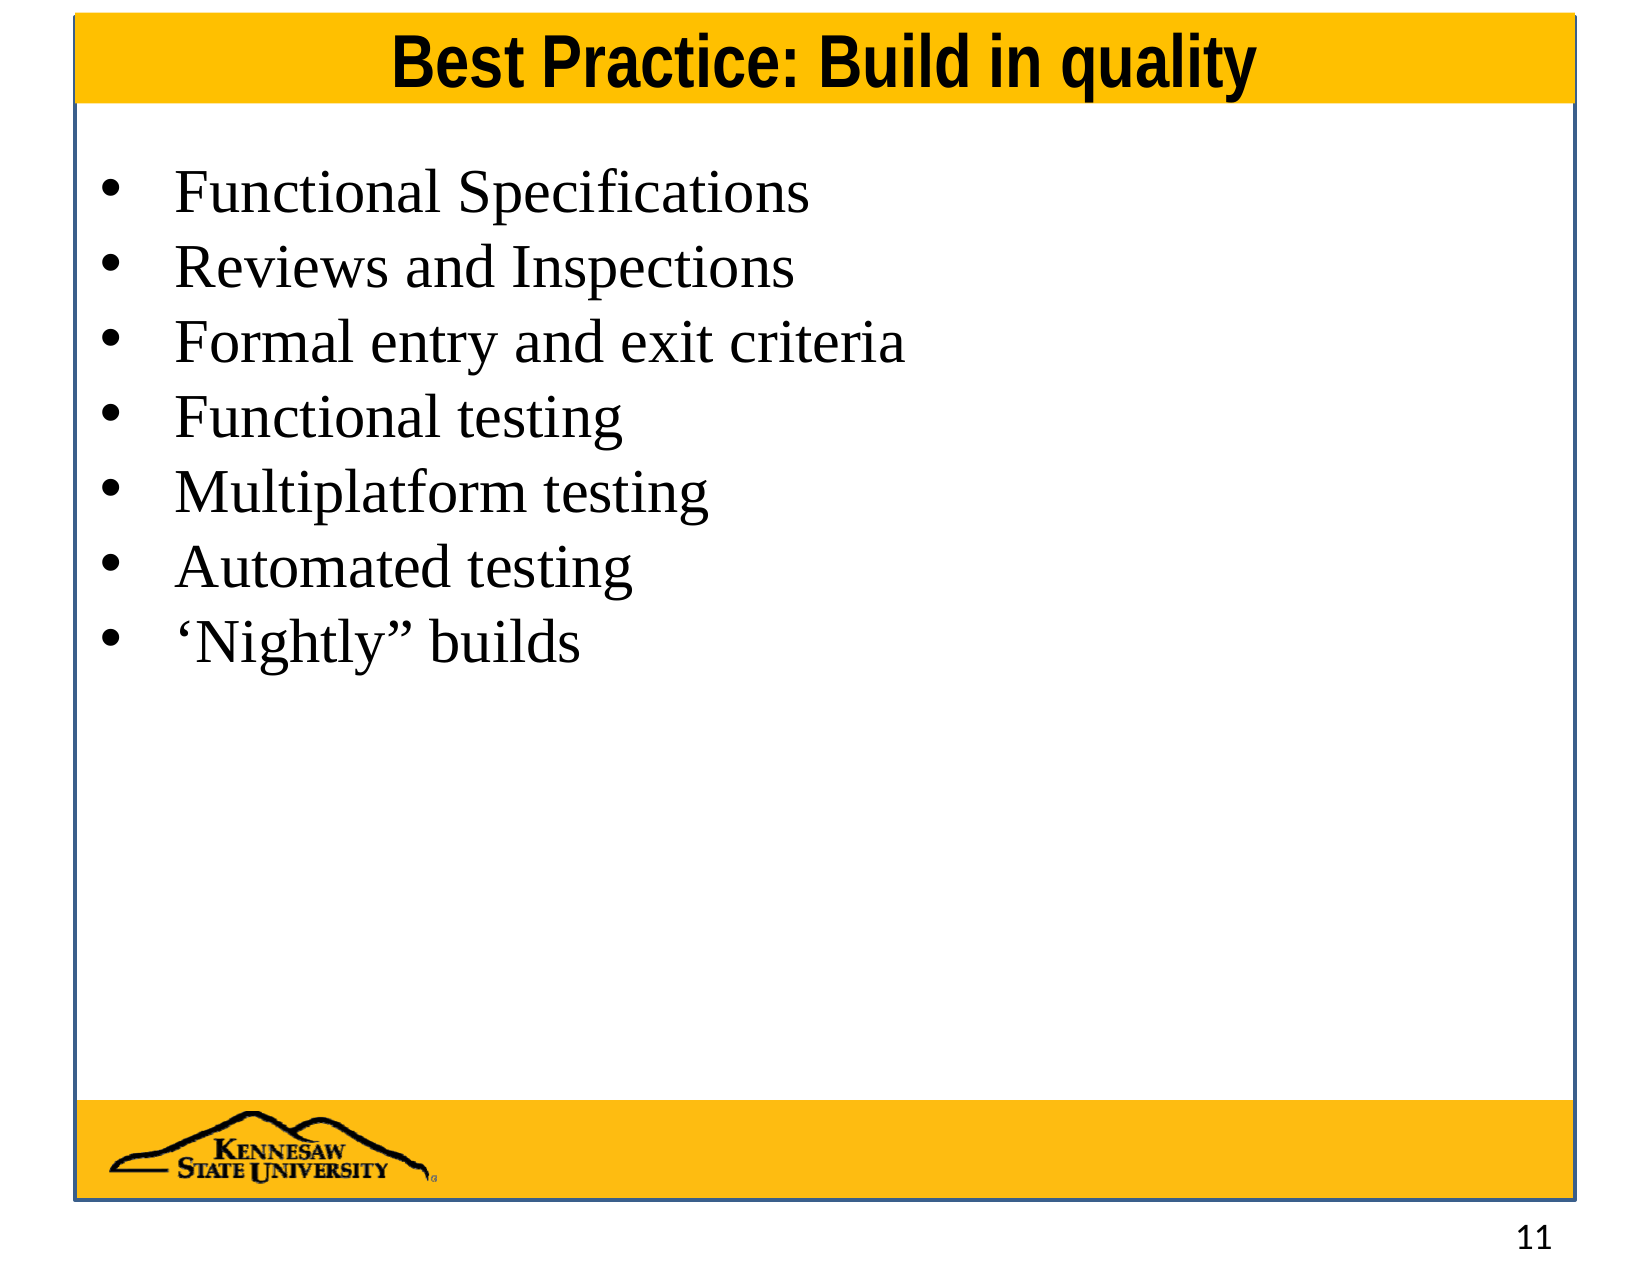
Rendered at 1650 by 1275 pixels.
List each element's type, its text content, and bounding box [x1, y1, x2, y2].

picture [108, 1111, 437, 1184]
title Best Practice: Build in quality [75, 12, 1575, 104]
list Functional Specifications Reviews and Inspections Formal entry and exit criteria Functional testing Multiplatform testing Automated testing ‘Nightly” builds [99, 150, 1550, 726]
